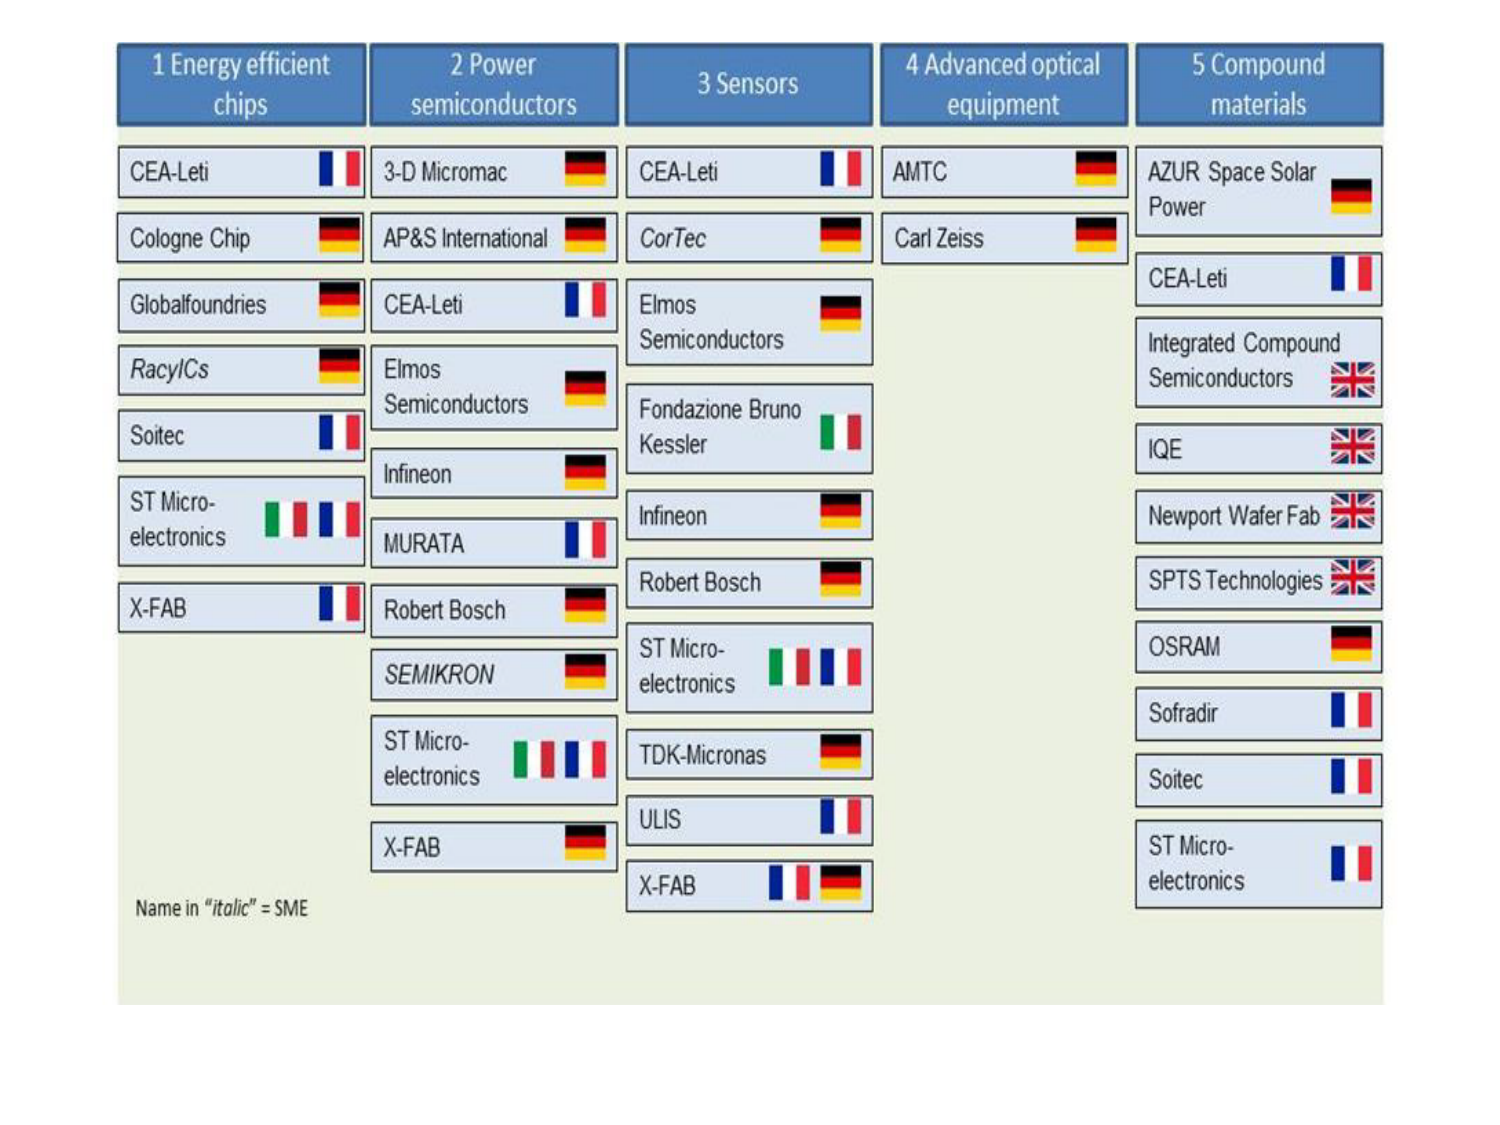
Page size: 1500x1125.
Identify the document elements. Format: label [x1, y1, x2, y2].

list [102, 42, 1398, 1006]
